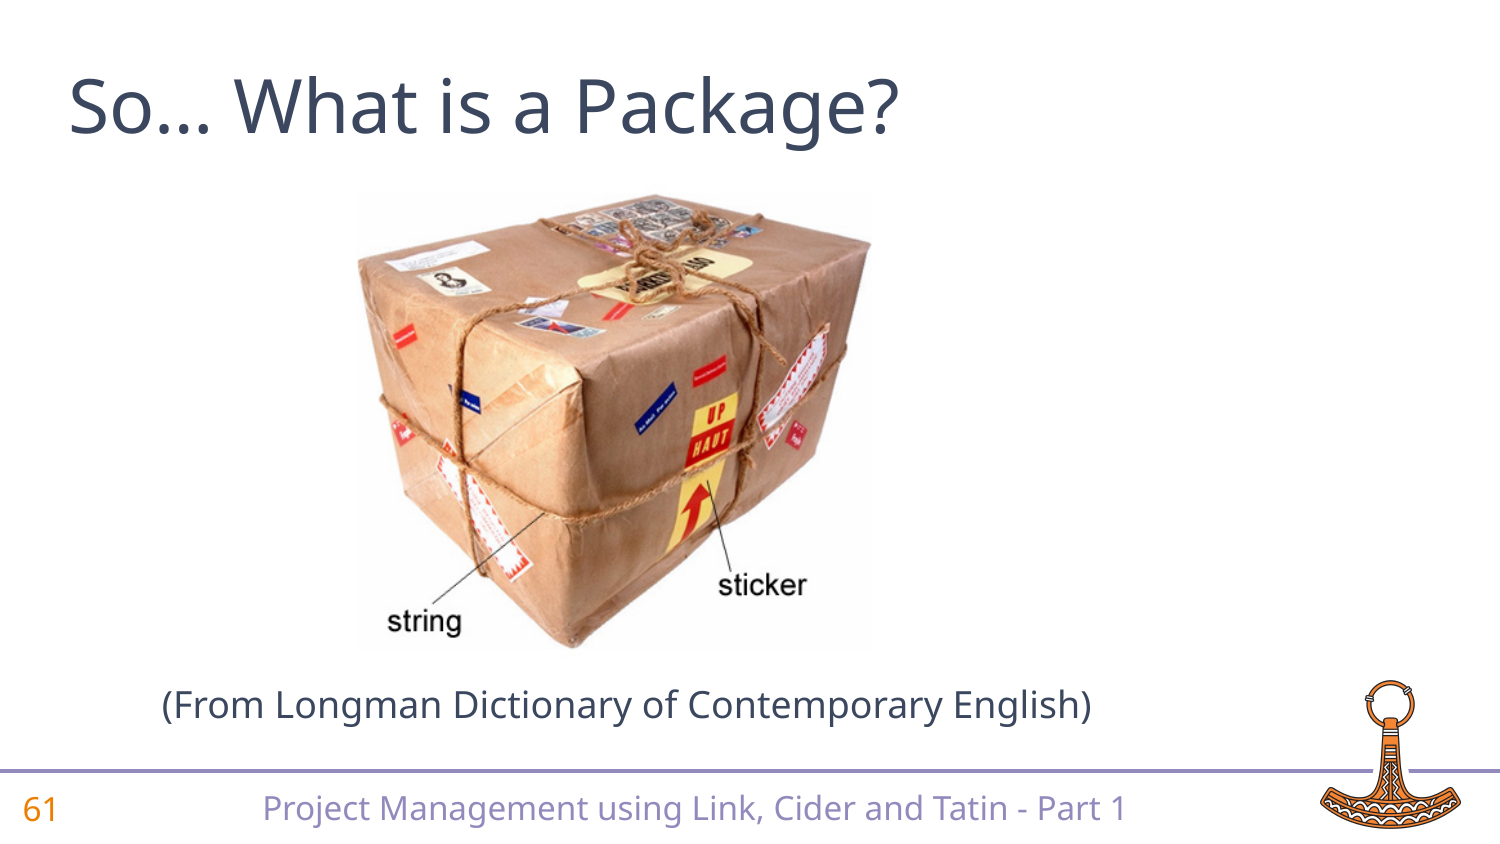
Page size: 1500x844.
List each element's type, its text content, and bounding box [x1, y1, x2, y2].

text_box (From Longman Dictionary of Contemporary English) [147, 673, 1108, 734]
picture [357, 164, 872, 680]
picture [1320, 680, 1461, 829]
title So… What is a Package? [53, 43, 1203, 157]
